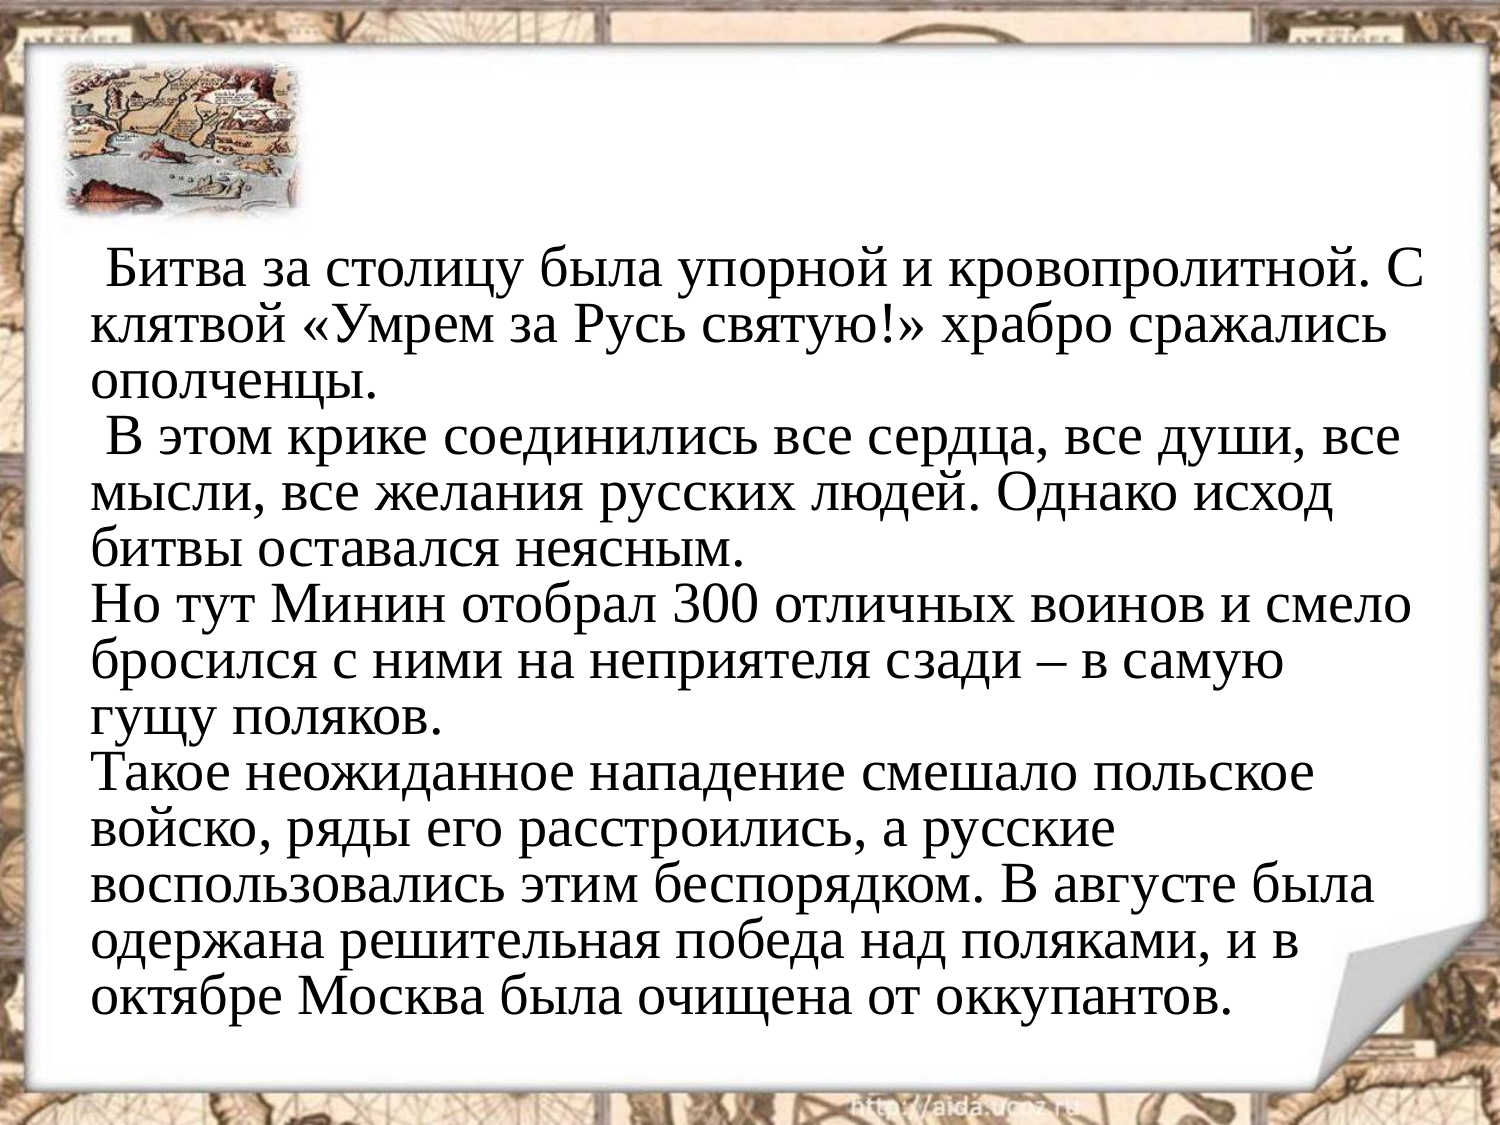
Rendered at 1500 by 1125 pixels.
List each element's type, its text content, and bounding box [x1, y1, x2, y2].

picture [0, 0, 1500, 1125]
text_box Битва за столицу была упорной и кровопролитной. С клятвой «Умрем за Русь святую!» храбро сражались ополченцы. В этом крике соединились все сердца, все души, все мысли, все желания русских людей. Однако исход битвы оставался неясным. Но тут Минин отобрал 300 отличных воинов и смело бросился с ними на неприятеля сзади – в самую гущу поляков. Такое неожиданное нападение смешало польское войско, ряды его расстроились, а русские воспользовались этим беспорядком. В августе была одержана решительная победа над поляками, и в октябре Москва была очищена от оккупантов. [46, 234, 1442, 1033]
